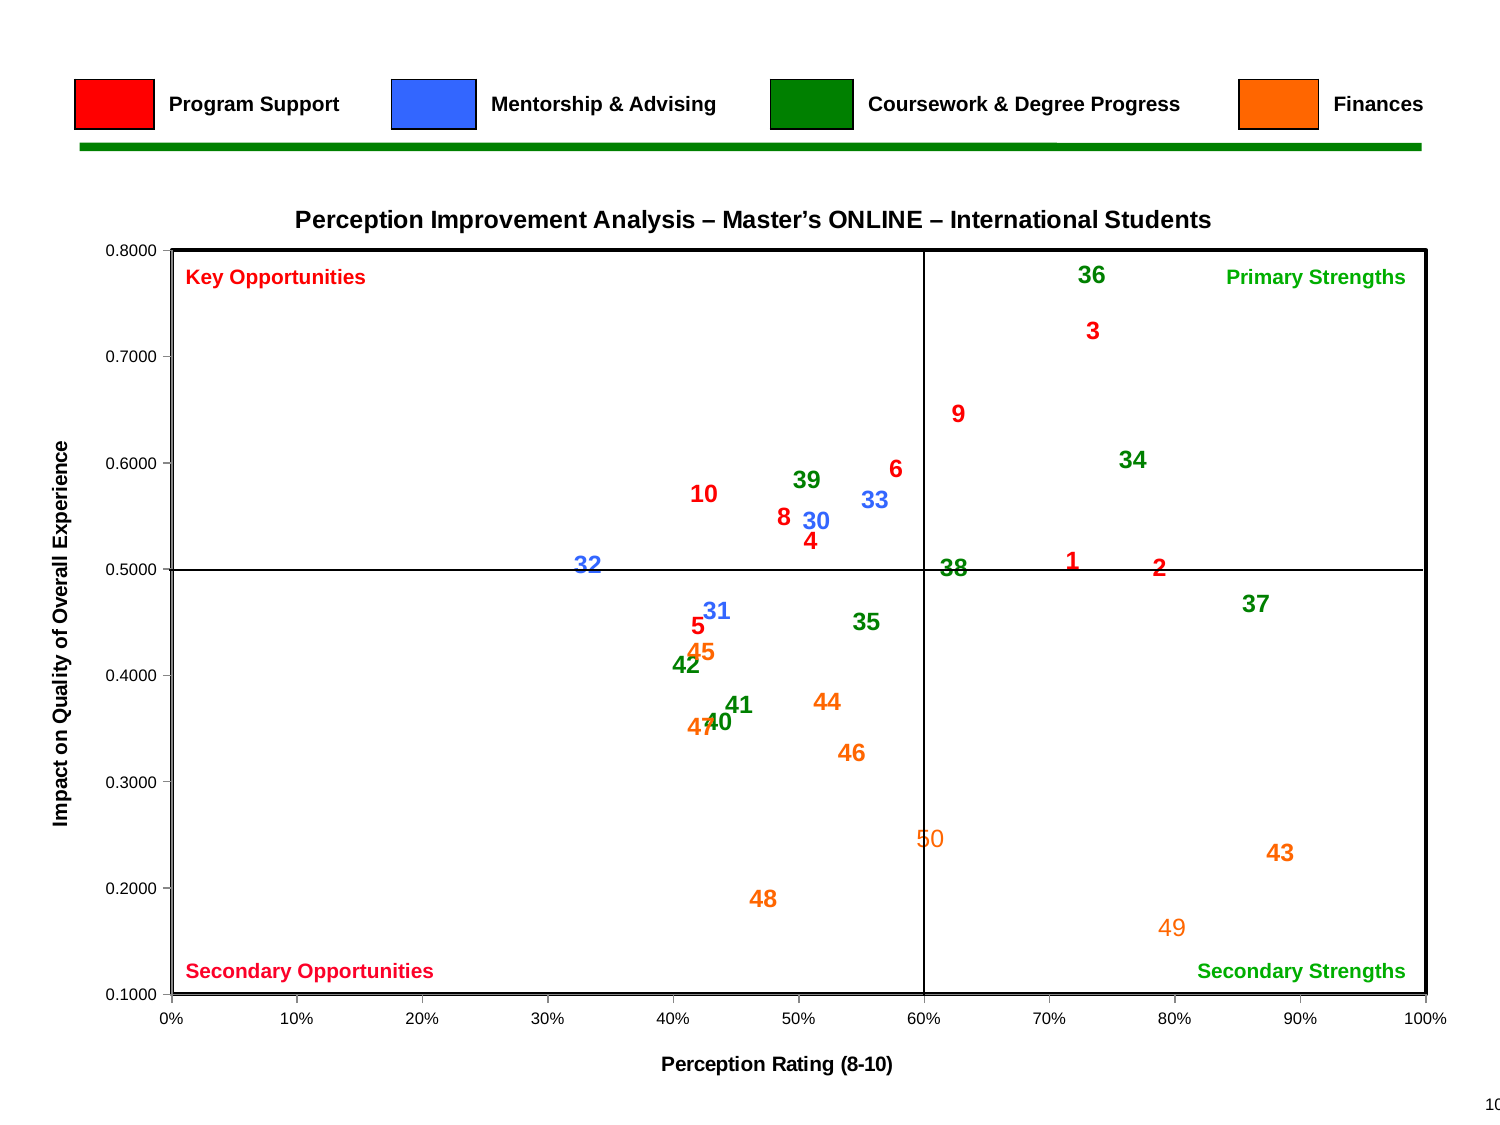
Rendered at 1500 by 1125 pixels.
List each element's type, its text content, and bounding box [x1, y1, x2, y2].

table_header Program Support [155, 79, 367, 129]
chart [41, 172, 1468, 1090]
table_header Mentorship & Advising [477, 79, 746, 129]
table_header [771, 80, 852, 128]
table_header Coursework & Degree Progress [854, 79, 1215, 129]
table_header [1240, 80, 1318, 128]
table_header [392, 80, 475, 128]
table_header [76, 80, 153, 128]
table_header Finances [1319, 79, 1446, 129]
